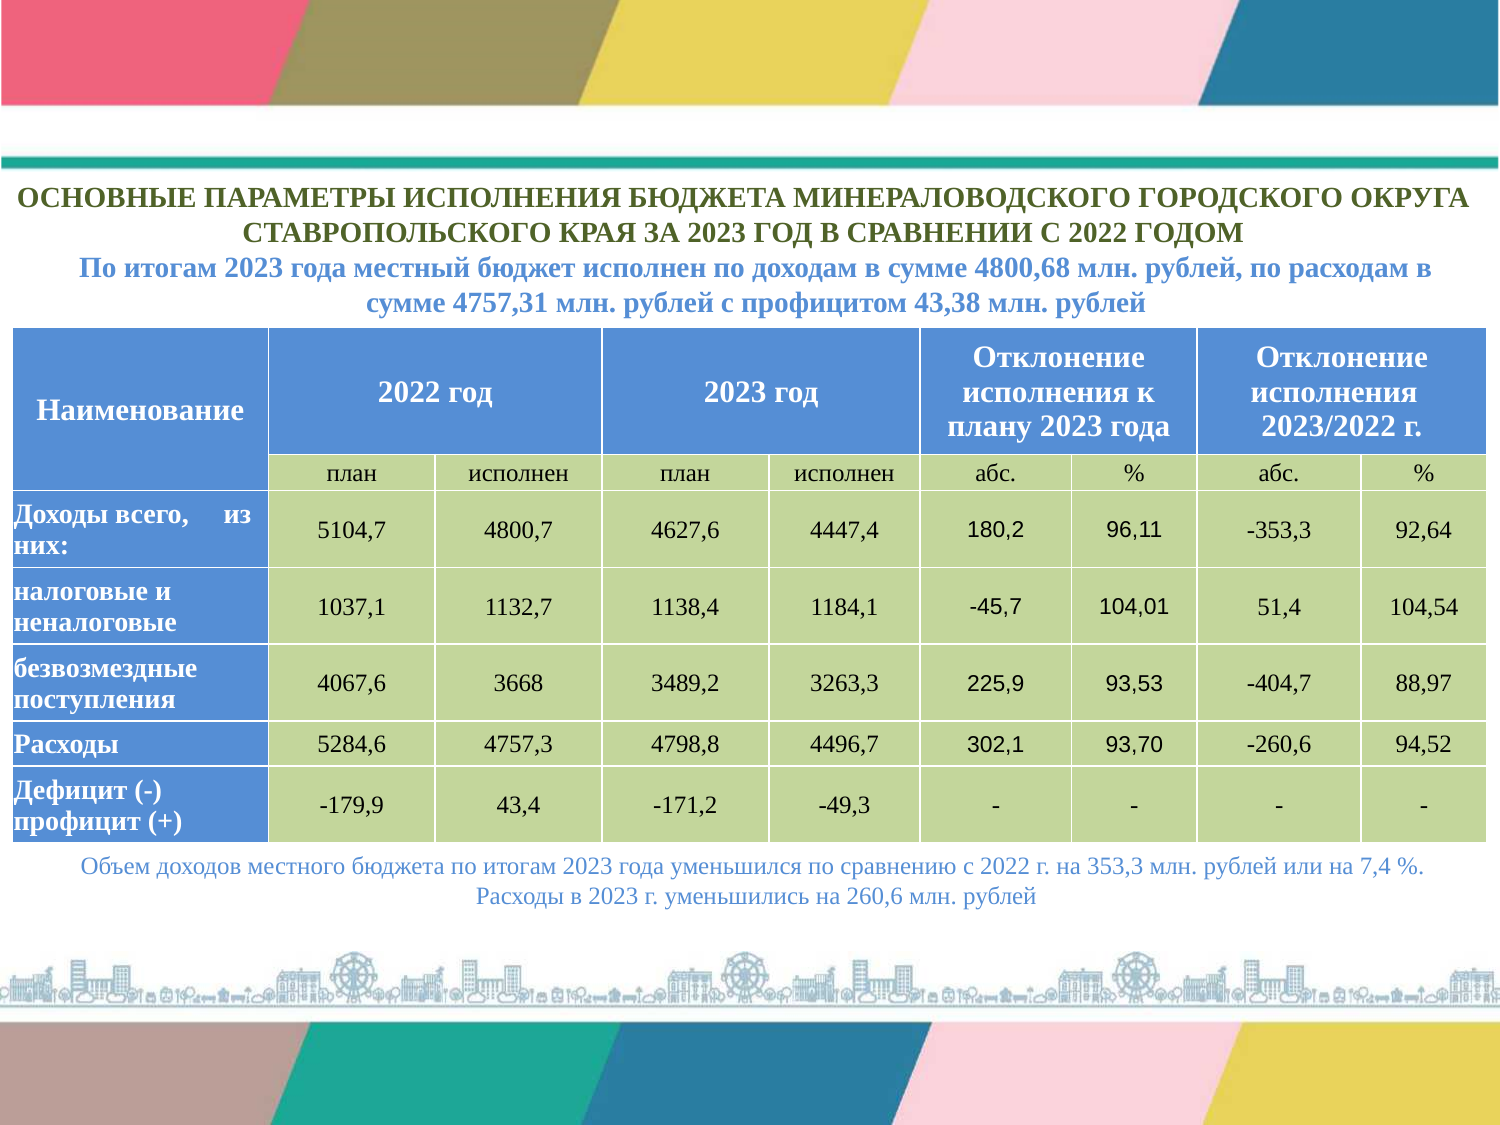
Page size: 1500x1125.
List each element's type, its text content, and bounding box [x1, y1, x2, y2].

table_cell 4757,3 [436, 722, 601, 765]
table_header Наименование [13, 328, 268, 490]
table_cell абс. [1198, 455, 1360, 490]
table_cell 4067,6 [269, 645, 434, 720]
picture [0, 951, 1500, 1125]
table_cell 3263,3 [770, 645, 919, 720]
table_header 2023 год [603, 328, 919, 454]
table_cell 51,4 [1198, 568, 1360, 643]
table_cell 3489,2 [603, 645, 768, 720]
table_cell исполнен [436, 455, 601, 490]
table_cell 92,64 [1362, 491, 1486, 567]
table_cell 88,97 [1362, 645, 1486, 720]
table_cell -404,7 [1198, 645, 1360, 720]
table_cell % [1362, 455, 1486, 490]
table_cell 104,54 [1362, 568, 1486, 643]
table_cell безвозмездные поступления [13, 645, 268, 720]
table_cell 4798,8 [603, 722, 768, 765]
table_cell 4627,6 [603, 491, 768, 567]
table_cell исполнен [770, 455, 919, 490]
table_cell 93,70 [1072, 722, 1196, 765]
table_cell -353,3 [1198, 491, 1360, 567]
table_cell 4447,4 [770, 491, 919, 567]
table_cell 1132,7 [436, 568, 601, 643]
table_cell -45,7 [921, 568, 1071, 643]
table_cell 94,52 [1362, 722, 1486, 765]
table_cell Расходы [13, 722, 268, 765]
table_cell 302,1 [921, 722, 1071, 765]
table_cell 5104,7 [269, 491, 434, 567]
table_cell 1037,1 [269, 568, 434, 643]
table_cell Доходы всего, из них: [13, 491, 268, 567]
table_cell 1138,4 [603, 568, 768, 643]
table_cell -260,6 [1198, 722, 1360, 765]
table_cell 225,9 [921, 645, 1071, 720]
table_cell 43,4 [436, 767, 601, 842]
table_cell план [269, 455, 434, 490]
table_cell -49,3 [770, 767, 919, 842]
title По итогам 2023 года местный бюджет исполнен по доходам в сумме 4800,68 млн. рублей, по расходам в сумме 4757,31 млн. рублей с профицитом 43,38 млн. рублей [25, 240, 1488, 327]
table_cell абс. [921, 455, 1071, 490]
table_cell - [1072, 767, 1196, 842]
table_cell 1184,1 [770, 568, 919, 643]
text_box Объем доходов местного бюджета по итогам 2023 года уменьшился по сравнению с 2022 г. на 353,3 млн. рублей или на 7,4 %. Расходы в 2023 г. уменьшились на 260,6 млн. рублей [5, 842, 1500, 917]
table_cell % [1072, 455, 1196, 490]
table_header Отклонение исполнения 2023/2022 г. [1198, 328, 1486, 454]
picture [0, 0, 1500, 172]
table_cell 104,01 [1072, 568, 1196, 643]
table_cell -171,2 [603, 767, 768, 842]
table_cell Дефицит (-) профицит (+) [13, 767, 268, 842]
table_cell - [921, 767, 1071, 842]
table_cell - [1198, 767, 1360, 842]
table_cell 3668 [436, 645, 601, 720]
table_cell 93,53 [1072, 645, 1196, 720]
table_cell -179,9 [269, 767, 434, 842]
text_box ОСНОВНЫЕ ПАРАМЕТРЫ ИСПОЛНЕНИЯ БЮДЖЕТА МИНЕРАЛОВОДСКОГО ГОРОДСКОГО ОКРУГА СТАВРОПОЛЬСКОГО КРАЯ ЗА 2023 ГОД В СРАВНЕНИИ С 2022 ГОДОМ [0, 180, 1487, 257]
table_cell 96,11 [1072, 491, 1196, 567]
table_cell налоговые и неналоговые [13, 568, 268, 643]
table_cell план [603, 455, 768, 490]
table_cell 4496,7 [770, 722, 919, 765]
table_cell - [1362, 767, 1486, 842]
table_cell 180,2 [921, 491, 1071, 567]
table_header 2022 год [269, 328, 601, 454]
table_header Отклонение исполнения к плану 2023 года [921, 328, 1196, 454]
table_cell 5284,6 [269, 722, 434, 765]
table_cell 4800,7 [436, 491, 601, 567]
